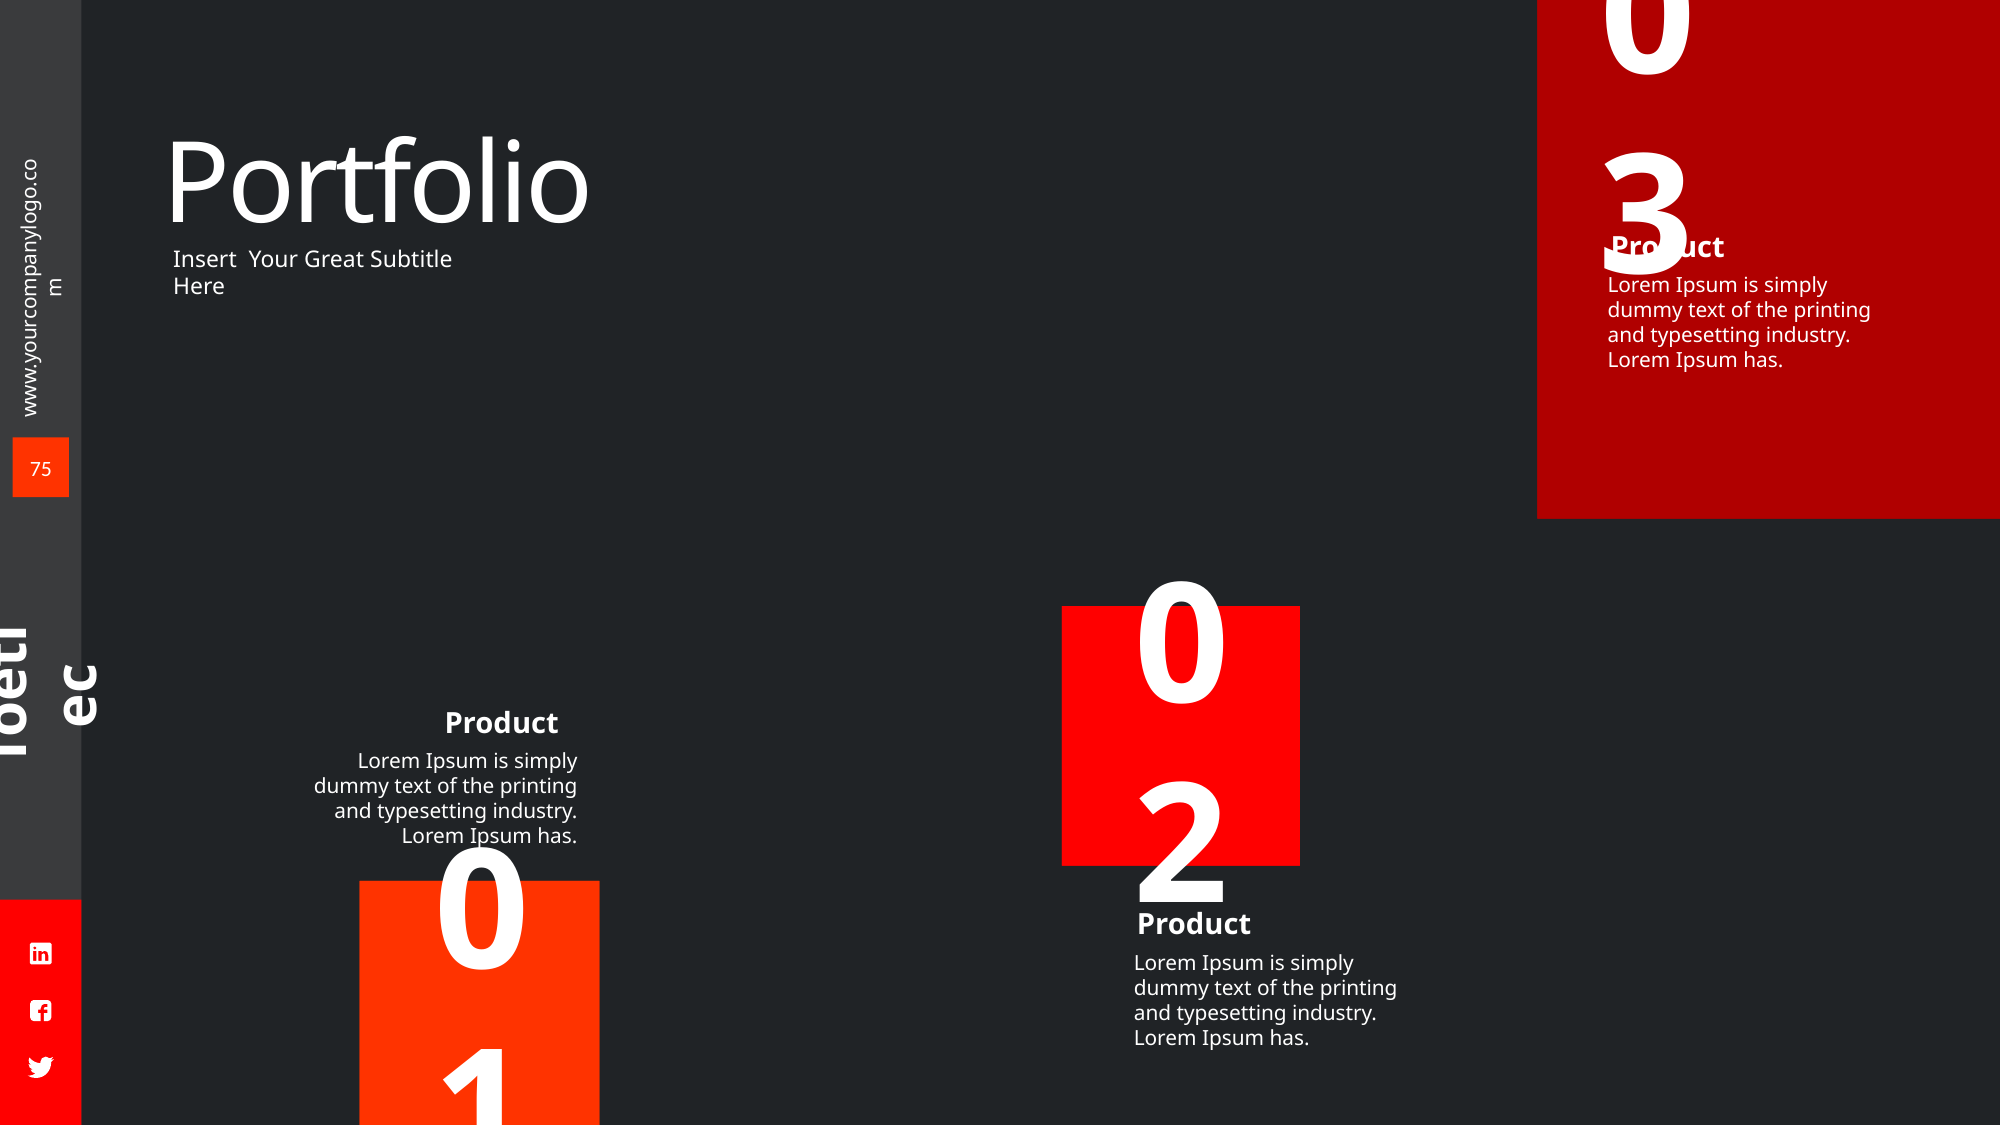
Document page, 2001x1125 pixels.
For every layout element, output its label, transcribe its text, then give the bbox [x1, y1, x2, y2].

text_box Product [1121, 886, 1359, 959]
text_box [1538, 0, 2000, 518]
text_box 03 [1564, 28, 1729, 186]
text_box Product [345, 685, 582, 743]
text_box Lorem Ipsum is simply dummy text of the printing and typesetting industry. Lorem Ipsum has. [1129, 945, 1412, 1054]
text_box 01 [407, 922, 555, 1081]
text_box 02 [1107, 657, 1254, 815]
text_box Portfolio [147, 117, 1062, 239]
slide_number 75 [12, 437, 69, 498]
text_box Insert Your Great Subtitle Here [158, 237, 512, 307]
picture [599, 0, 2000, 1125]
text_box Lorem Ipsum is simply dummy text of the printing and typesetting industry. Lorem Ipsum has. [1603, 267, 1886, 377]
text_box Lorem Ipsum is simply dummy text of the printing and typesetting industry. Lorem Ipsum has. [300, 743, 582, 853]
text_box [359, 880, 599, 1125]
text_box [1062, 607, 1301, 867]
text_box Product [1595, 208, 1832, 282]
